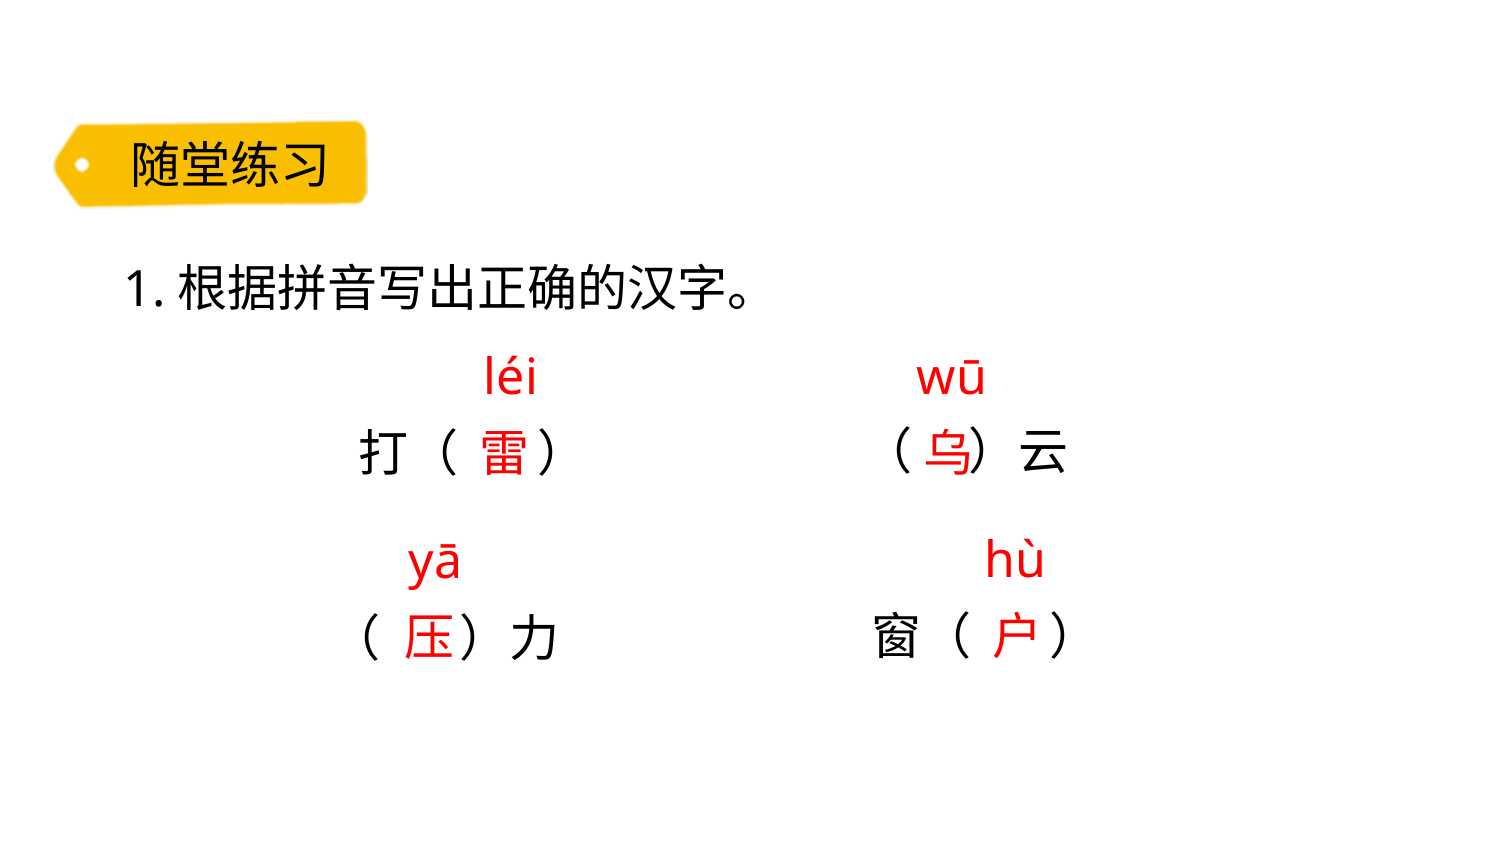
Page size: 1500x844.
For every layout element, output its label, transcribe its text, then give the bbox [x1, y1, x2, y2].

text_box 乌 [908, 414, 1034, 490]
text_box 打（ ） [343, 414, 632, 490]
picture [40, 116, 379, 212]
text_box yā [394, 521, 556, 596]
text_box （ ）力 [315, 598, 604, 674]
text_box 户 [977, 596, 1132, 672]
text_box 雷 [464, 413, 620, 489]
text_box wū [902, 337, 1064, 412]
text_box hù [969, 519, 1132, 595]
text_box 压 [389, 598, 544, 673]
text_box 1.根据拼音写出正确的汉字。 [108, 218, 921, 348]
text_box （ ）云 [847, 411, 1326, 487]
text_box 窗（ ） [856, 597, 1144, 673]
text_box léi [469, 337, 631, 412]
